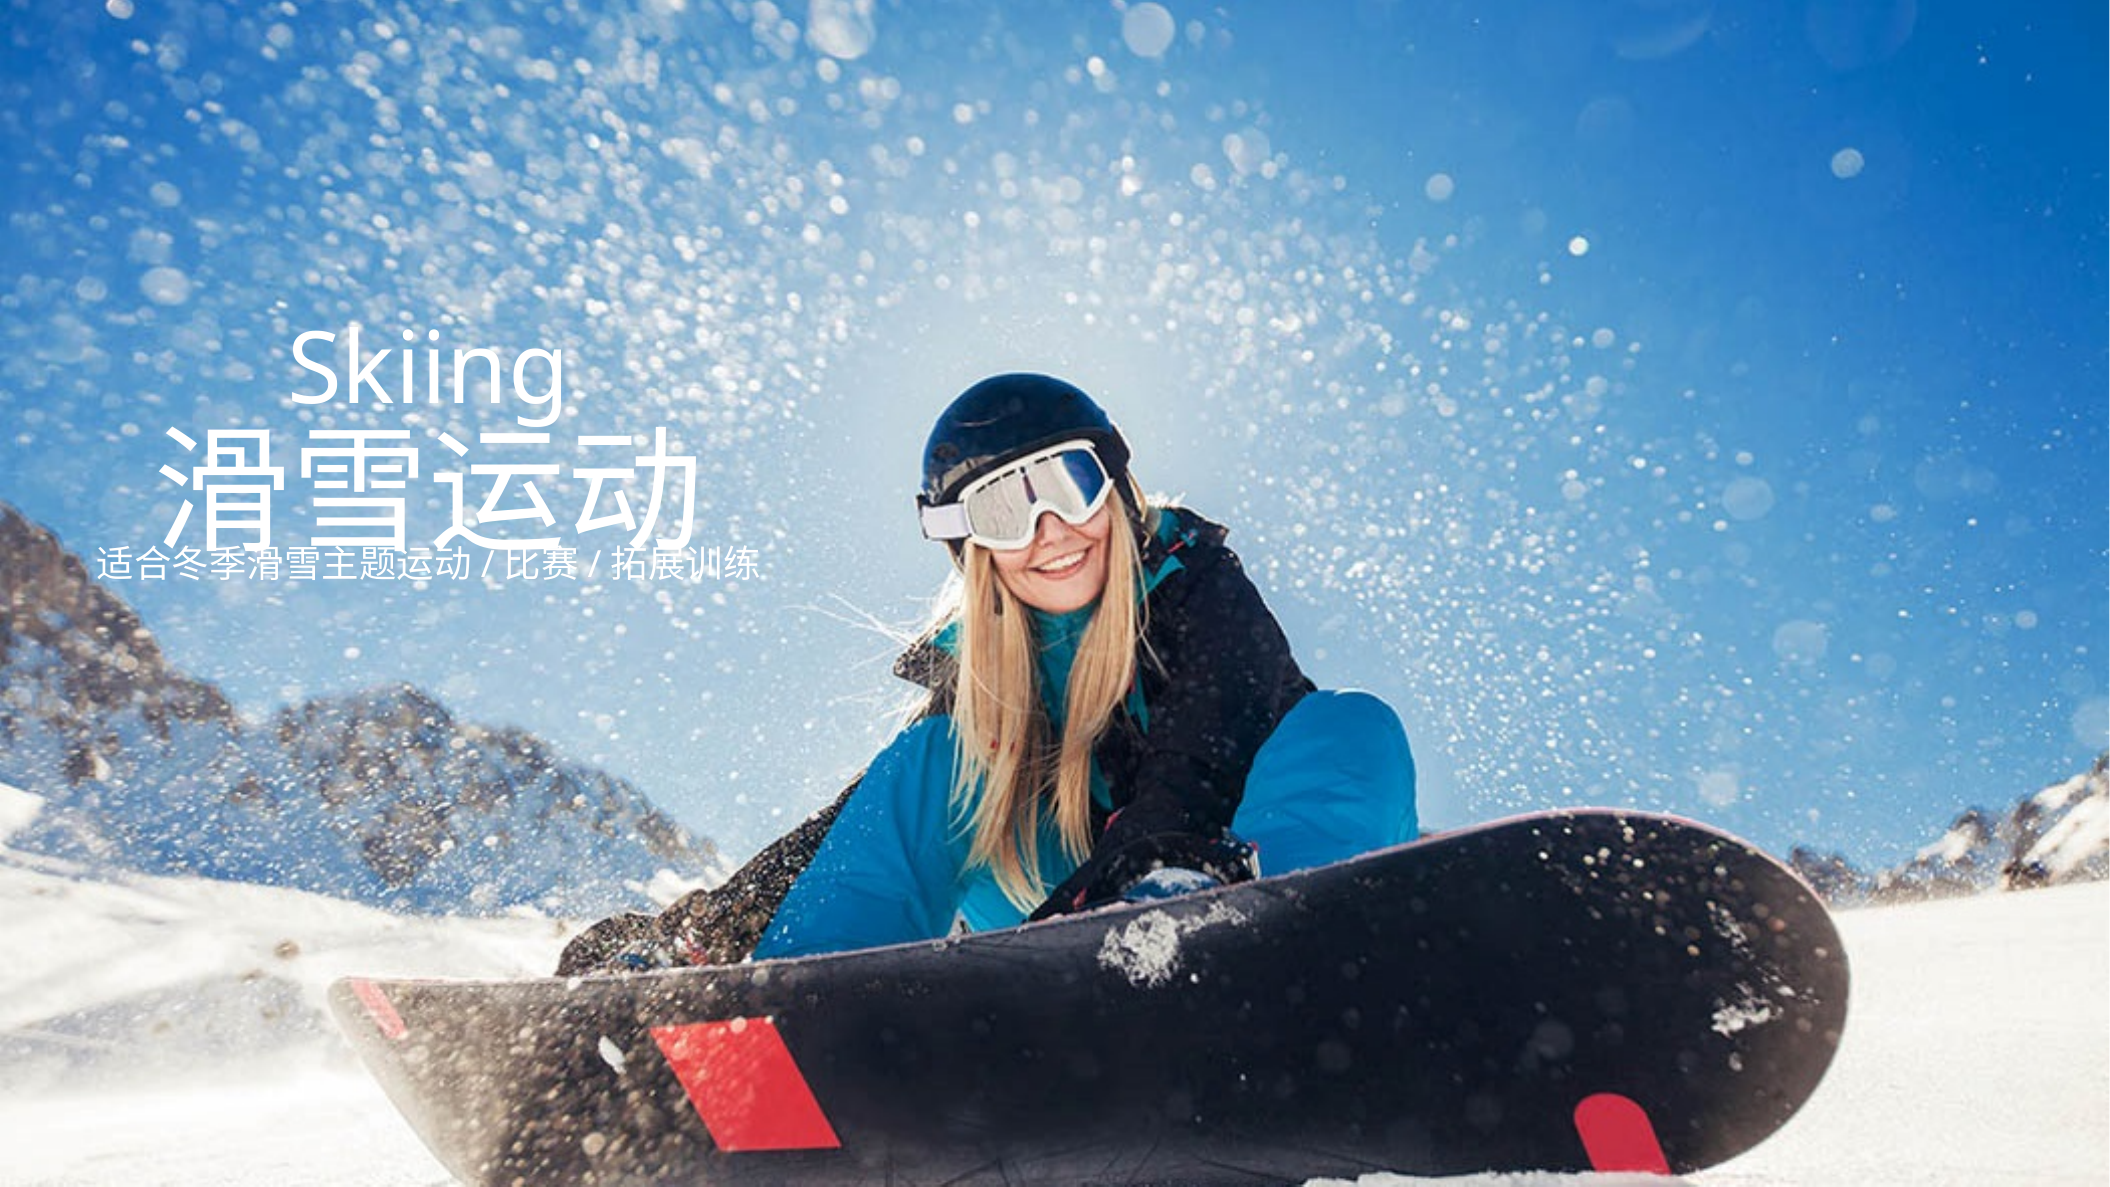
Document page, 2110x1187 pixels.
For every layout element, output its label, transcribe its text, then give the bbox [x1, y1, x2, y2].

text_box [0, 0, 2110, 1187]
text_box 适合冬季滑雪主题运动/比赛/拓展训练 [75, 534, 783, 591]
text_box Skiing [200, 297, 657, 430]
text_box 滑雪运动 [142, 397, 716, 534]
